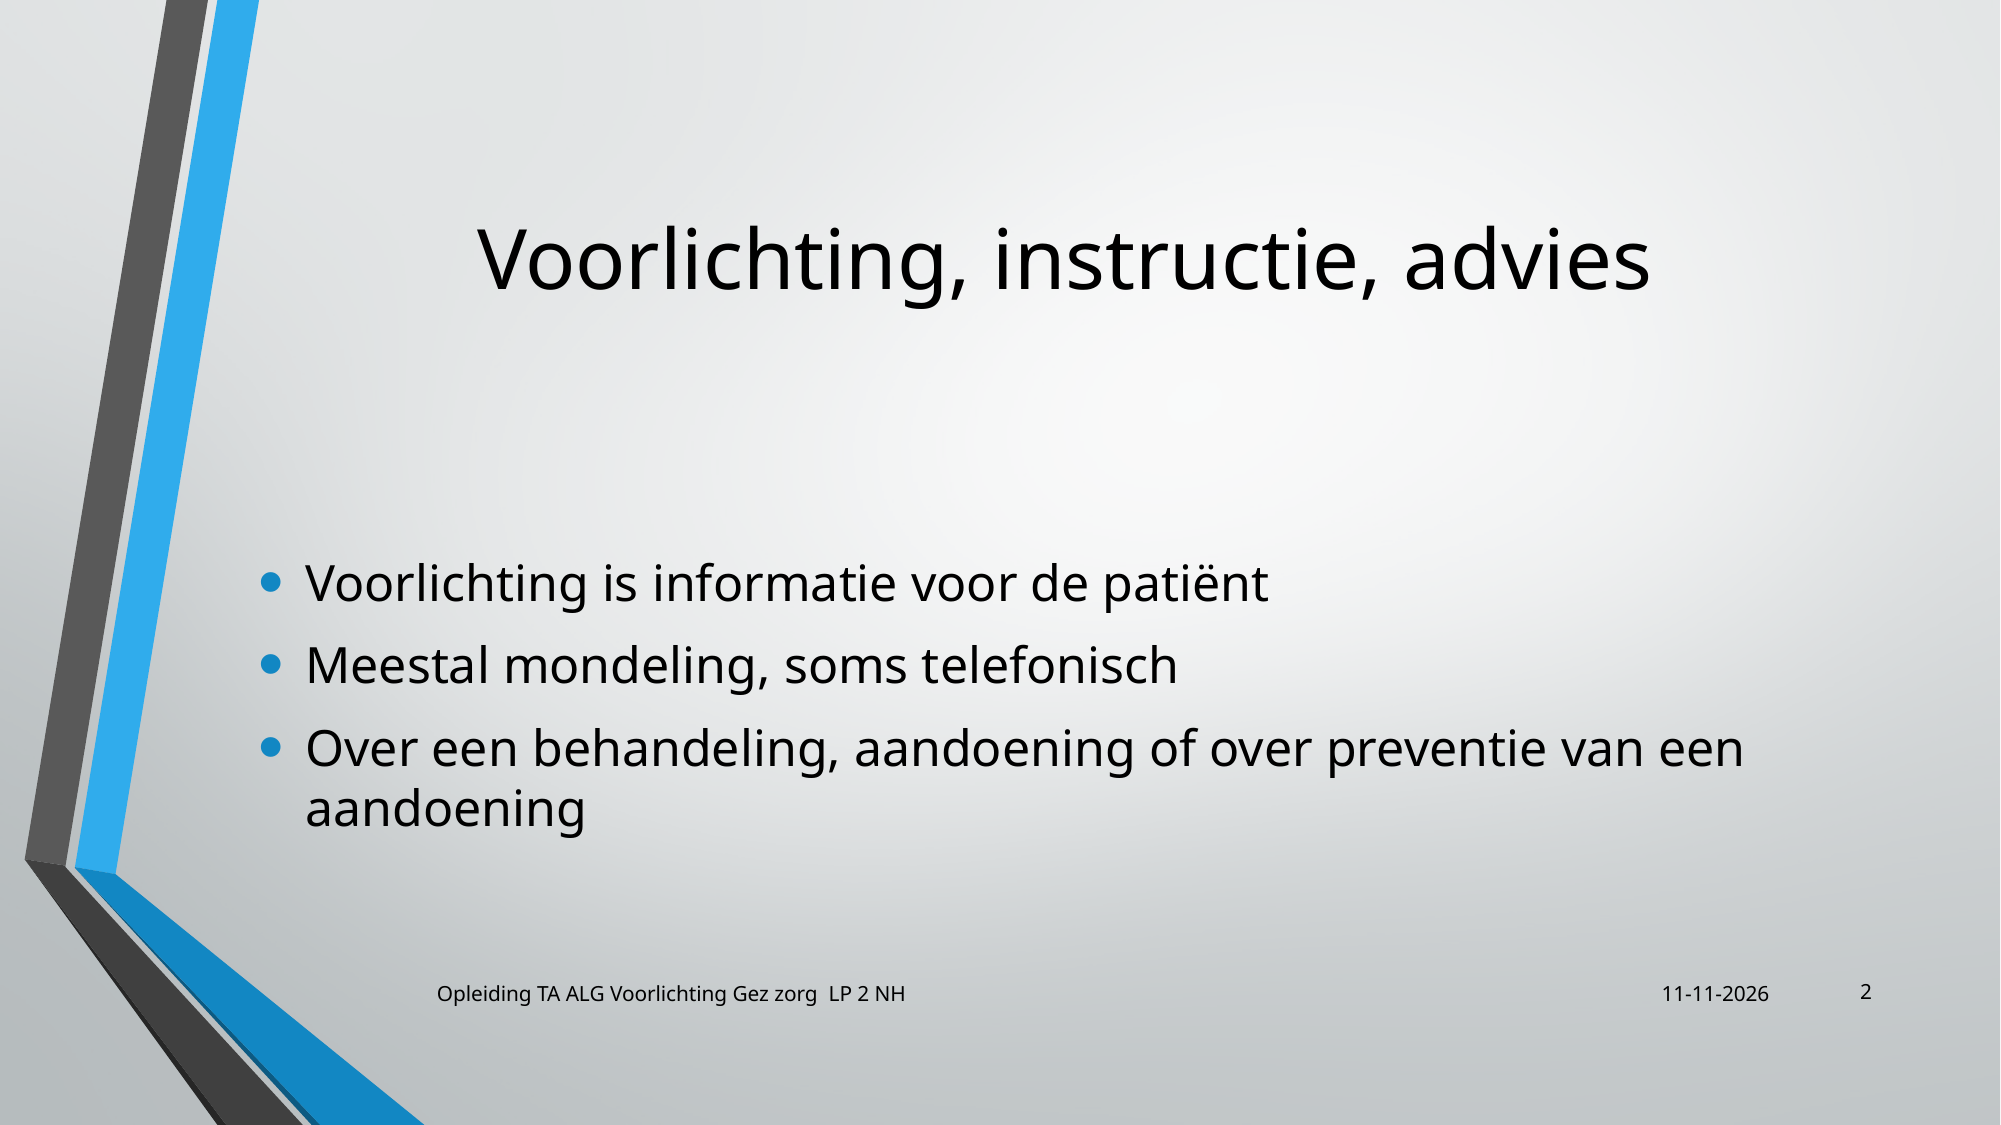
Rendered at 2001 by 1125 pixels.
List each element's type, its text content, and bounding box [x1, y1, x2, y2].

list Voorlichting is informatie voor de patiënt Meestal mondeling, soms telefonisch Over een behandeling, aandoening of over preventie van een aandoening [243, 437, 1887, 950]
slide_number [1596, 965, 1784, 1025]
title Voorlichting, instructie, advies [243, 112, 1887, 400]
slide_number 2 [1796, 962, 1887, 1023]
footer Opleiding TA ALG Voorlichting Gez zorg LP 2 NH [421, 965, 1584, 1025]
